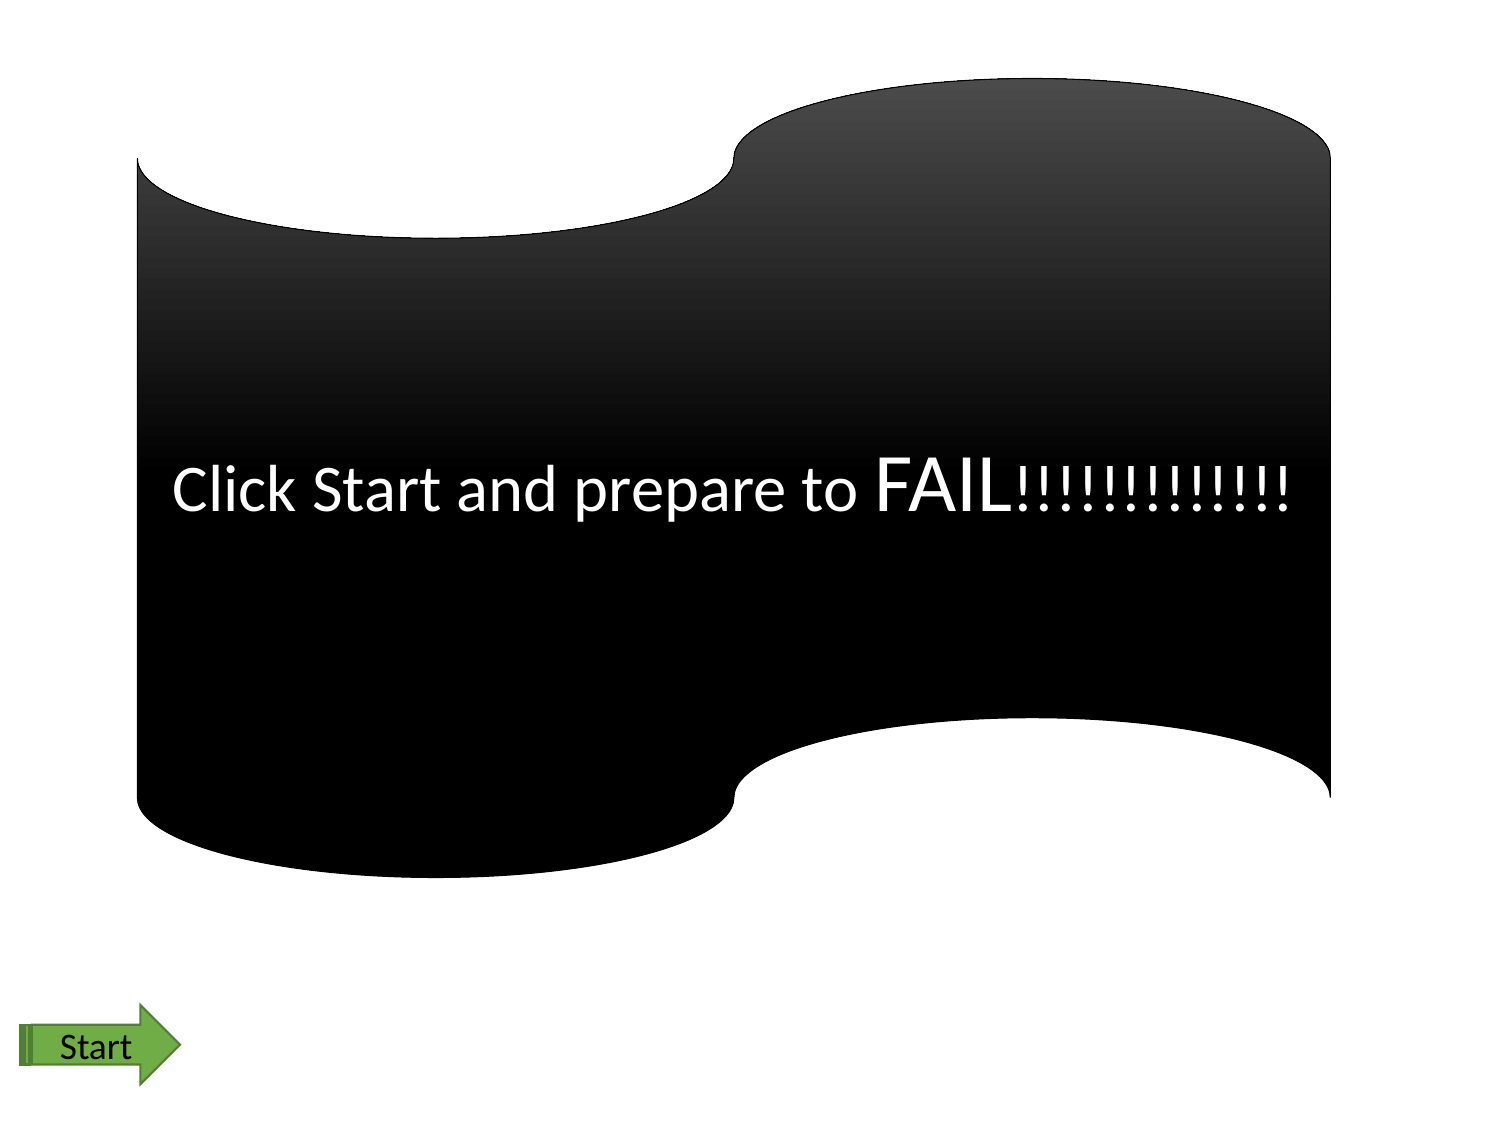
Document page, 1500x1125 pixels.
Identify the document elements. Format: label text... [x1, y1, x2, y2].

text_box Start [19, 1002, 182, 1087]
text_box Click Start and prepare to FAIL!!!!!!!!!!!!! [136, 77, 1331, 879]
